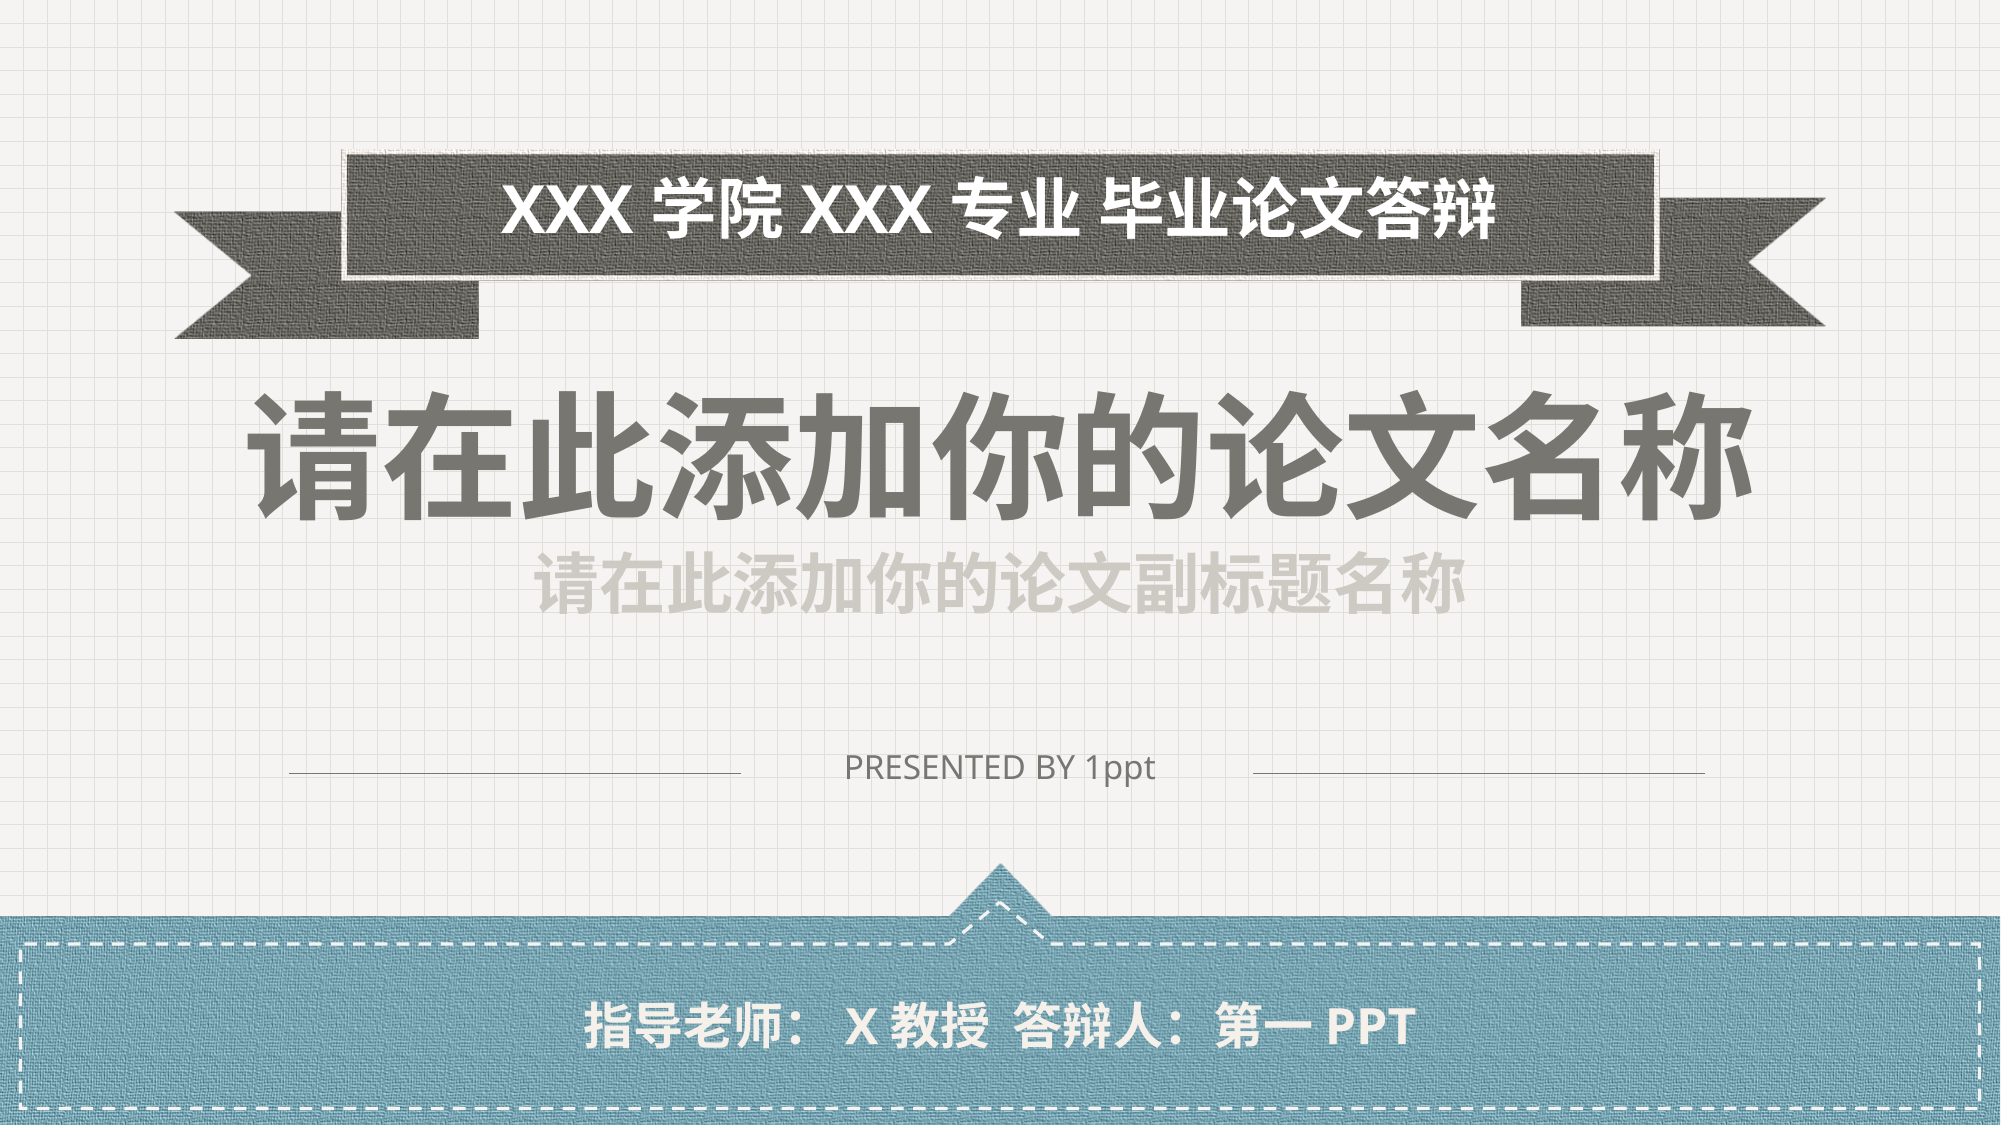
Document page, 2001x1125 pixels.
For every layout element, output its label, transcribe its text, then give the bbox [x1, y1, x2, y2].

list PRESENTED BY 1ppt [717, 743, 1283, 808]
picture [174, 149, 1826, 339]
list 请在此添加你的论文名称 [124, 382, 1876, 543]
list 请在此添加你的论文副标题名称 [124, 543, 1876, 640]
picture [0, 863, 2001, 1125]
list XXX学院XXX专业 毕业论文答辩 [347, 149, 1653, 275]
list 指导老师：X教授 答辩人：第一PPT [124, 994, 1876, 1062]
